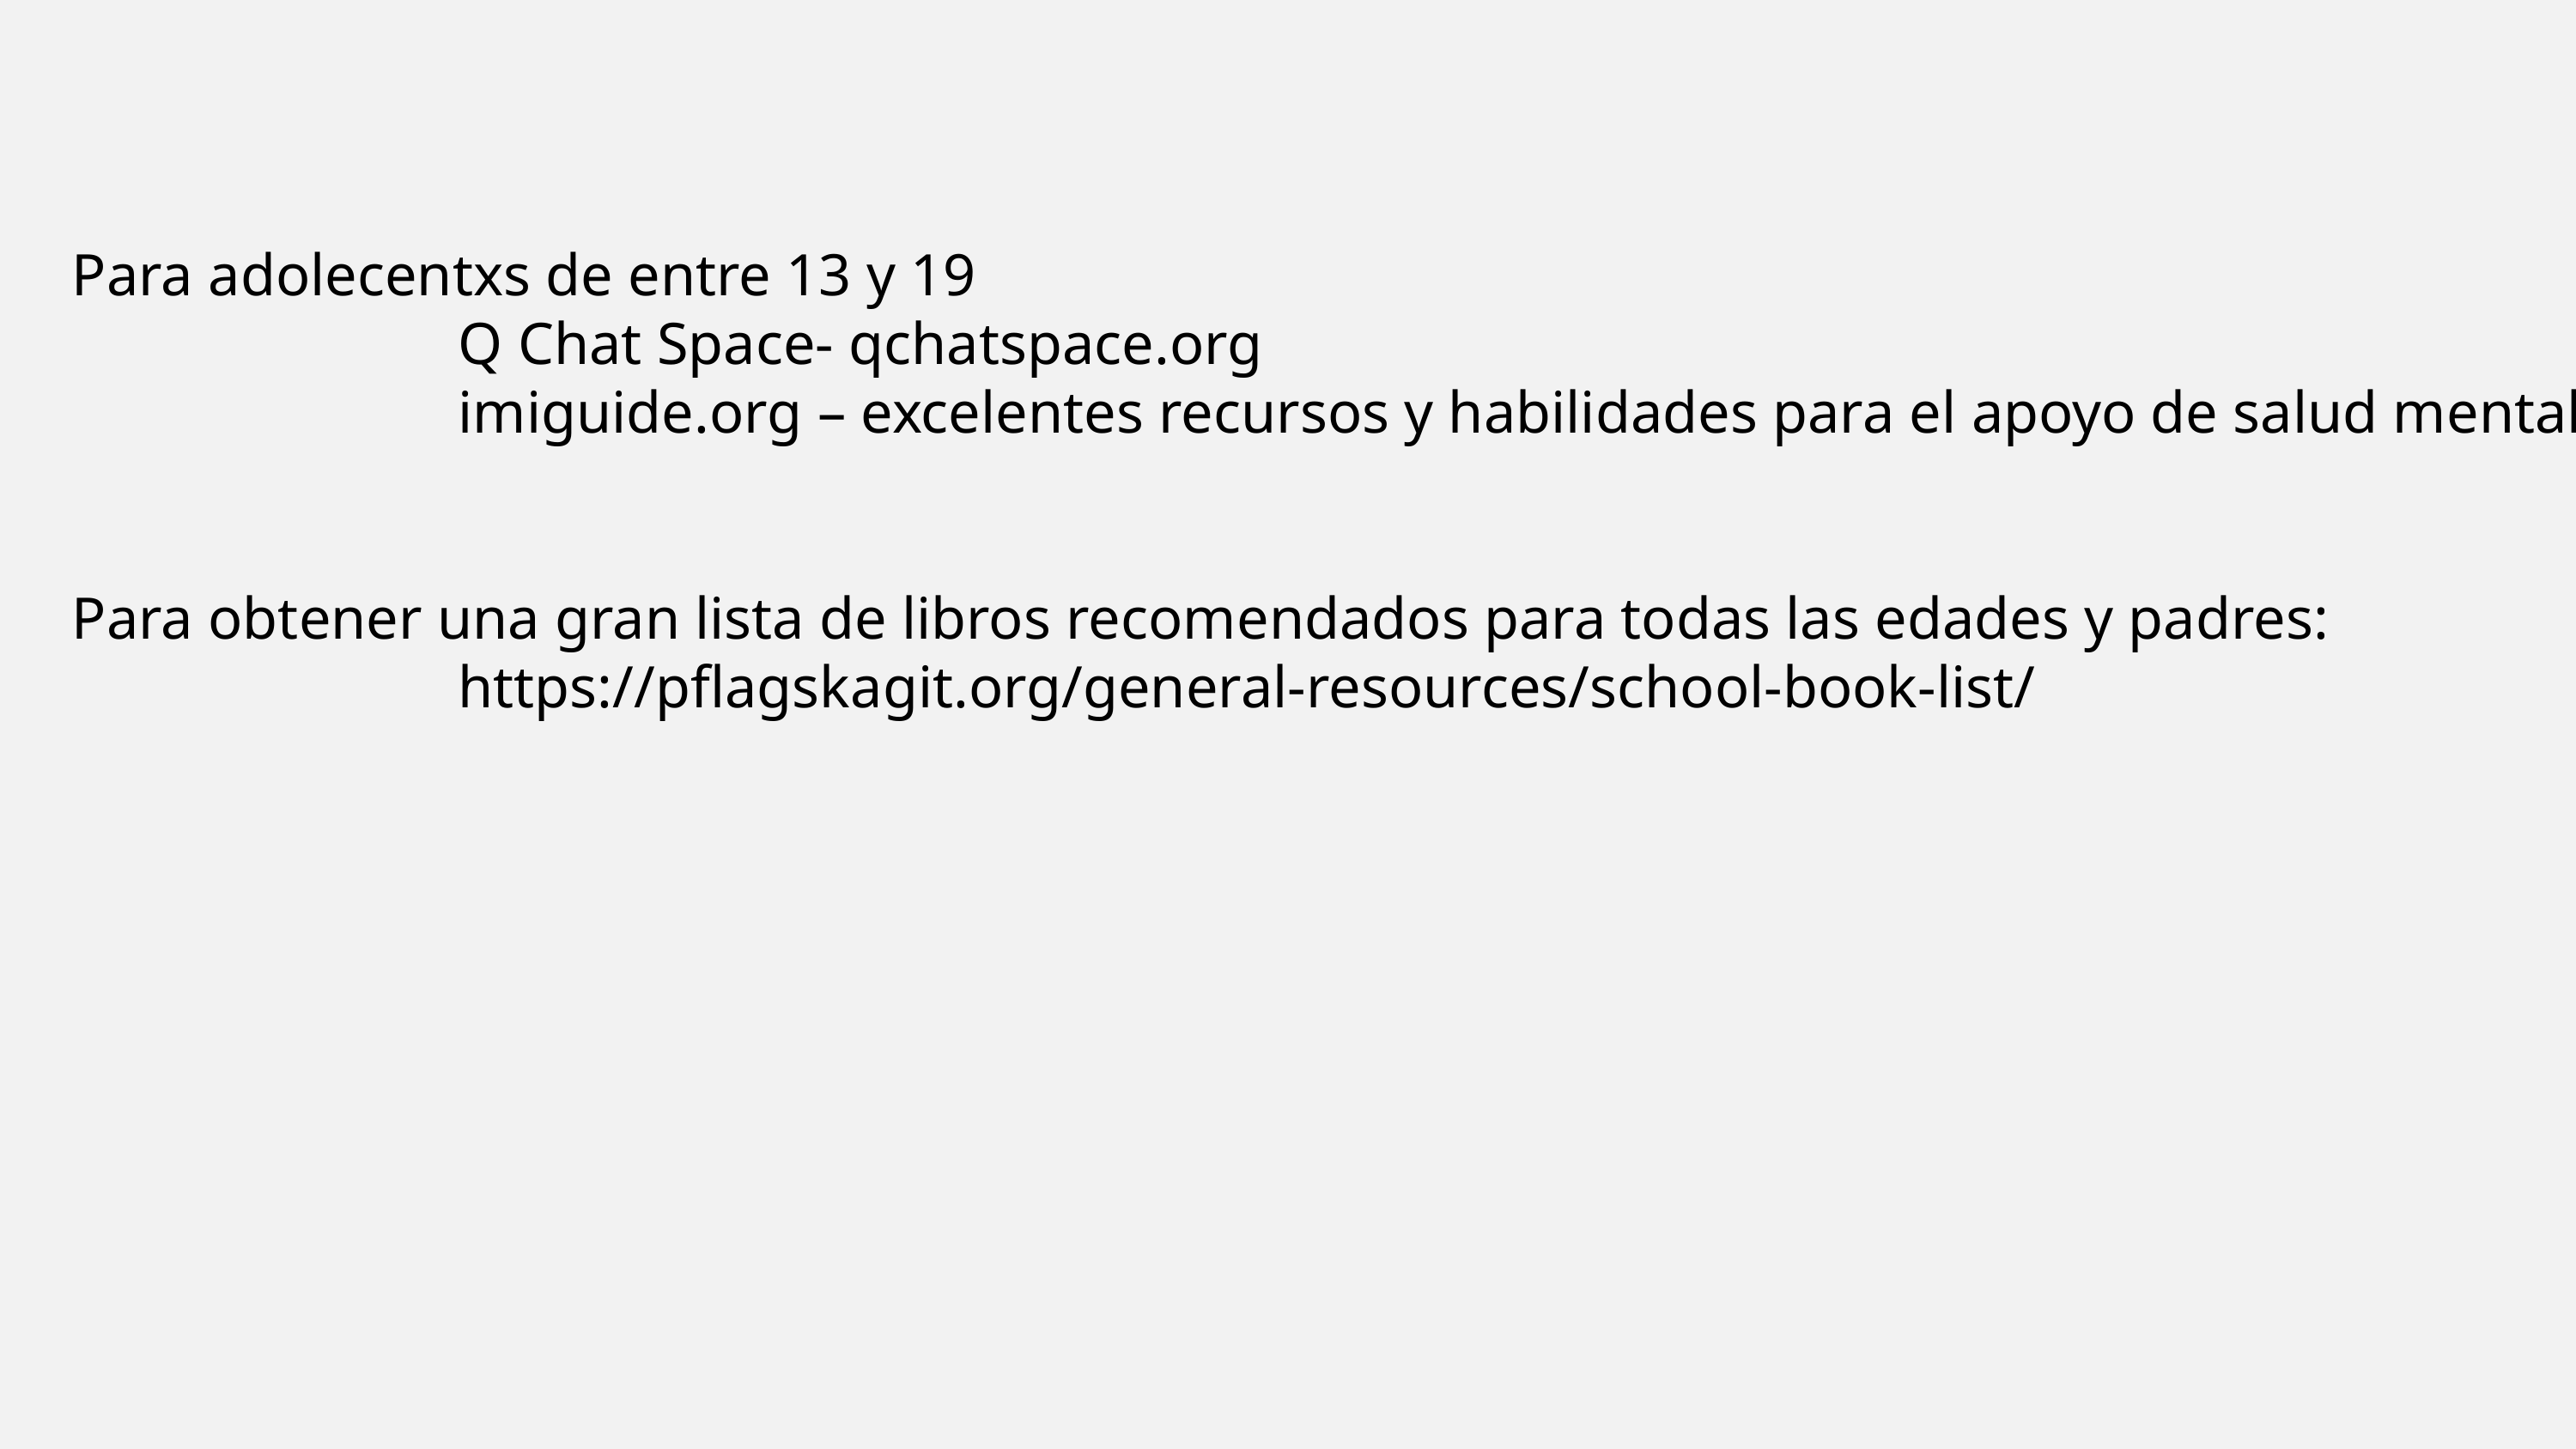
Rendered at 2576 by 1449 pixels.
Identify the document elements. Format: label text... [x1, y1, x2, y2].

text_box Para adolecentxs de entre 13 y 19 Q Chat Space- qchatspace.org imiguide.org – excelentes recursos y habilidades para el apoyo de salud mental Para obtener una gran lista de libros recomendados para todas las edades y padres: https://pflagskagit.org/general-resources/school-book-list/ [58, 232, 2576, 725]
